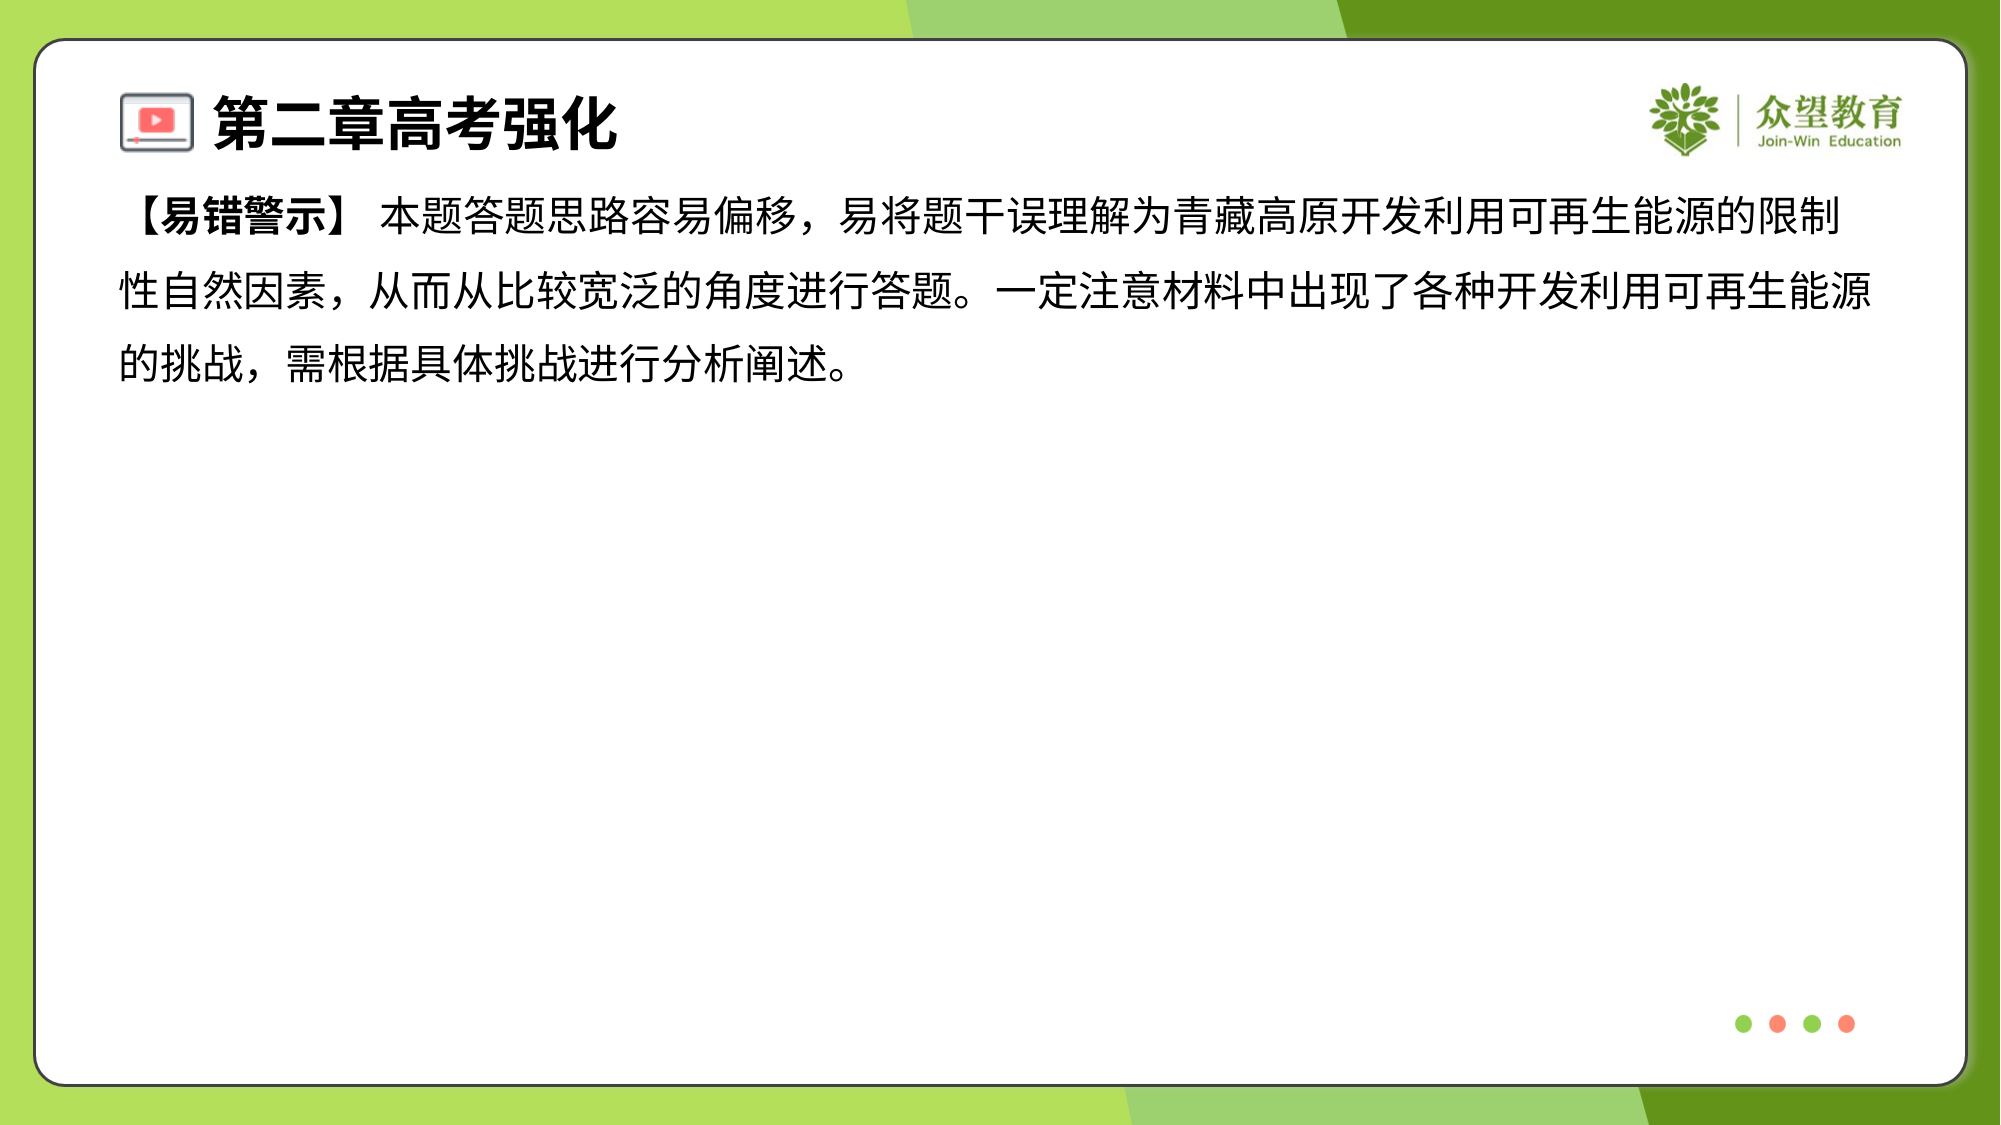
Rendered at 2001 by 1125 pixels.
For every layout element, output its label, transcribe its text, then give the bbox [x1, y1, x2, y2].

text_box 【易错警示】 本题答题思路容易偏移，易将题干误理解为青藏高原开发利用可再生能源的限制 性自然因素，从而从比较宽泛的角度进行答题。一定注意材料中出现了各种开发利用可再生能源 的挑战，需根据具体挑战进行分析阐述。 [118, 164, 1883, 381]
picture [0, 0, 2000, 1125]
